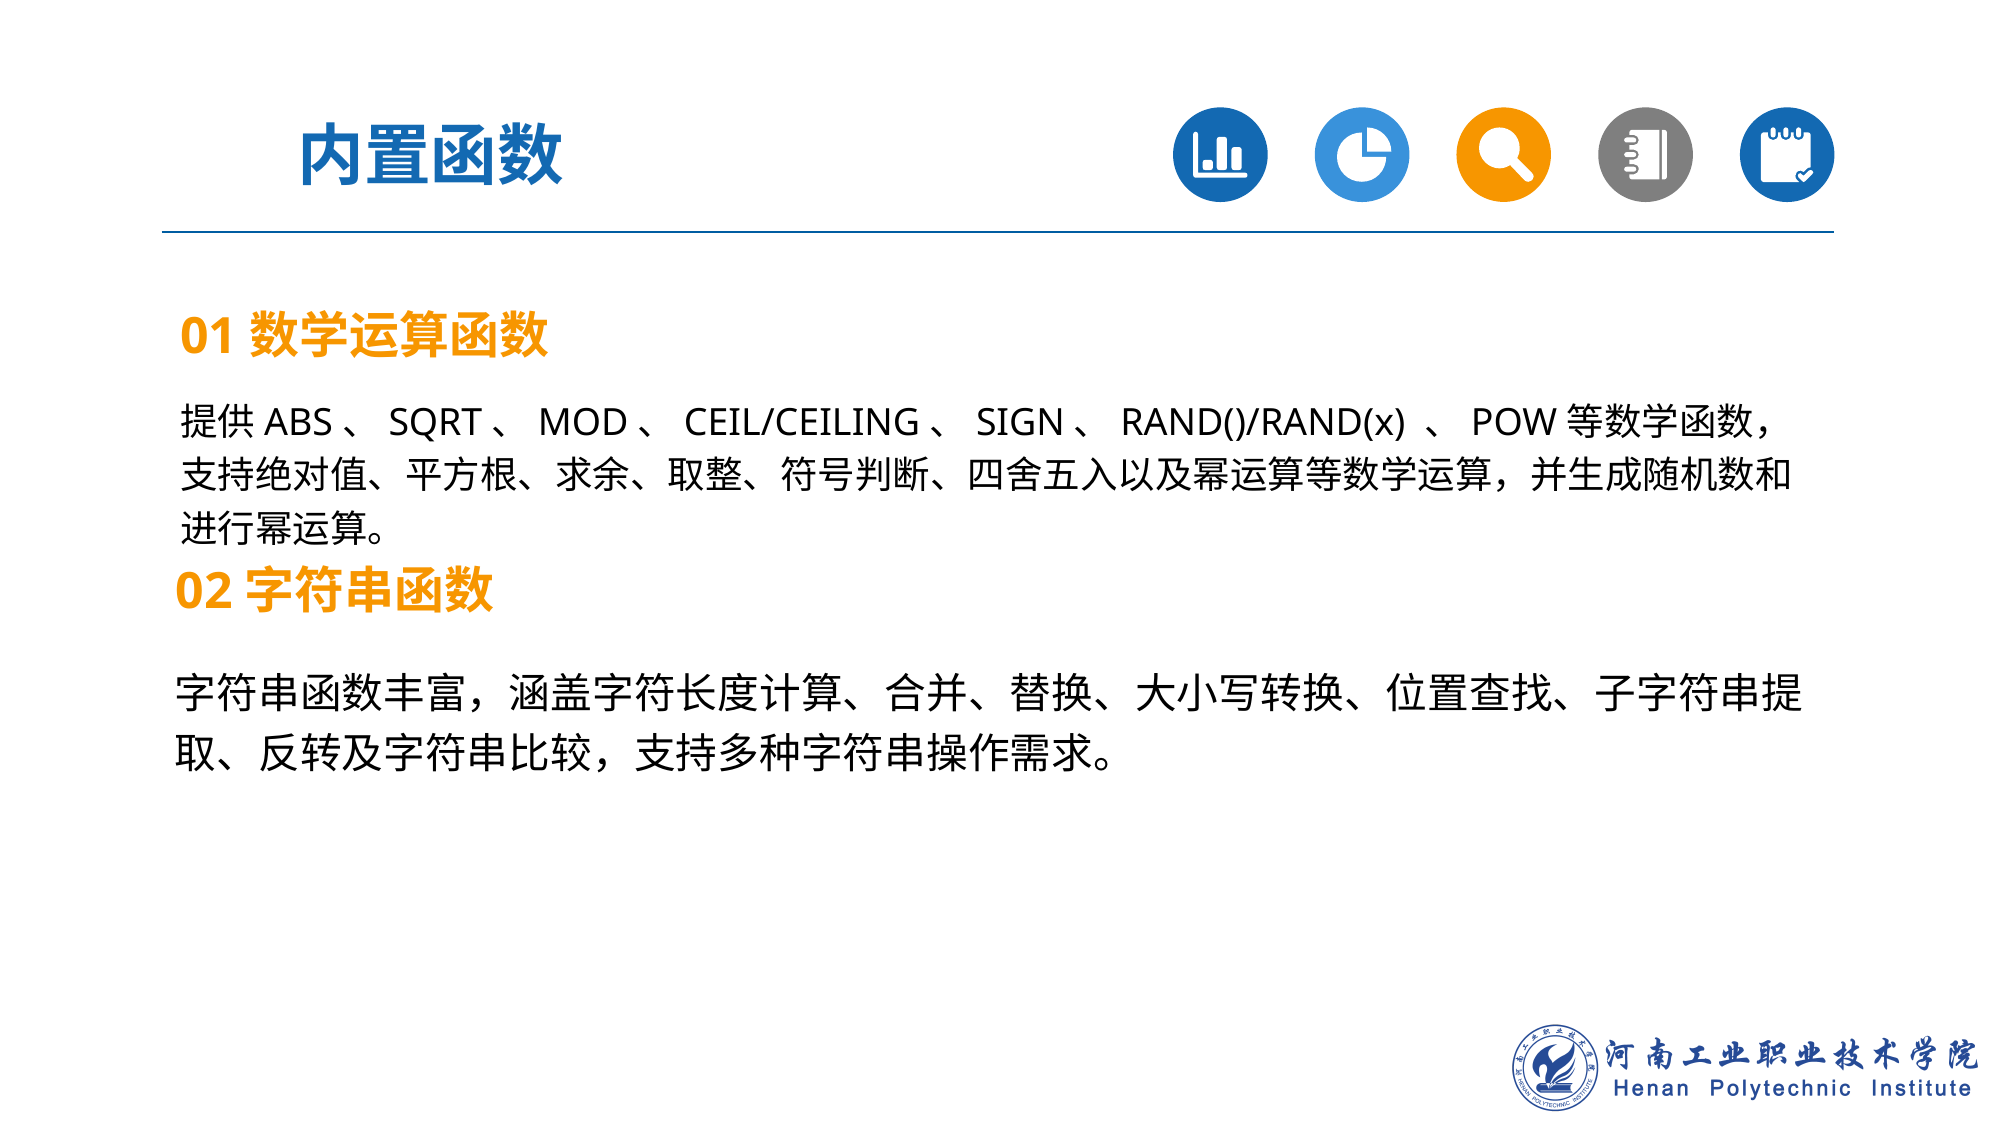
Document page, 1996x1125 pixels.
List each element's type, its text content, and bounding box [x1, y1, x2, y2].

text_box 02字符串函数 [156, 562, 1529, 620]
text_box 01数学运算函数 [161, 306, 1534, 365]
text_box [1172, 107, 1268, 203]
picture [1493, 1020, 1984, 1118]
text_box 提供ABS、SQRT、MOD、CEIL/CEILING、SIGN、RAND()/RAND(x) 、POW等数学函数，支持绝对值、平方根、求余、取整、符号判断、四舍五入以及幂运算等数学运算，并生成随机数和进行幂运算。 [161, 379, 1829, 535]
text_box 字符串函数丰富，涵盖字符长度计算、合并、替换、大小写转换、位置查找、子字符串提取、反转及字符串比较，支持多种字符串操作需求。 [156, 647, 1823, 804]
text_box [1598, 107, 1694, 203]
text_box 内置函数 [110, 93, 752, 203]
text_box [1739, 107, 1835, 203]
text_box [1314, 107, 1410, 203]
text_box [1456, 107, 1552, 203]
